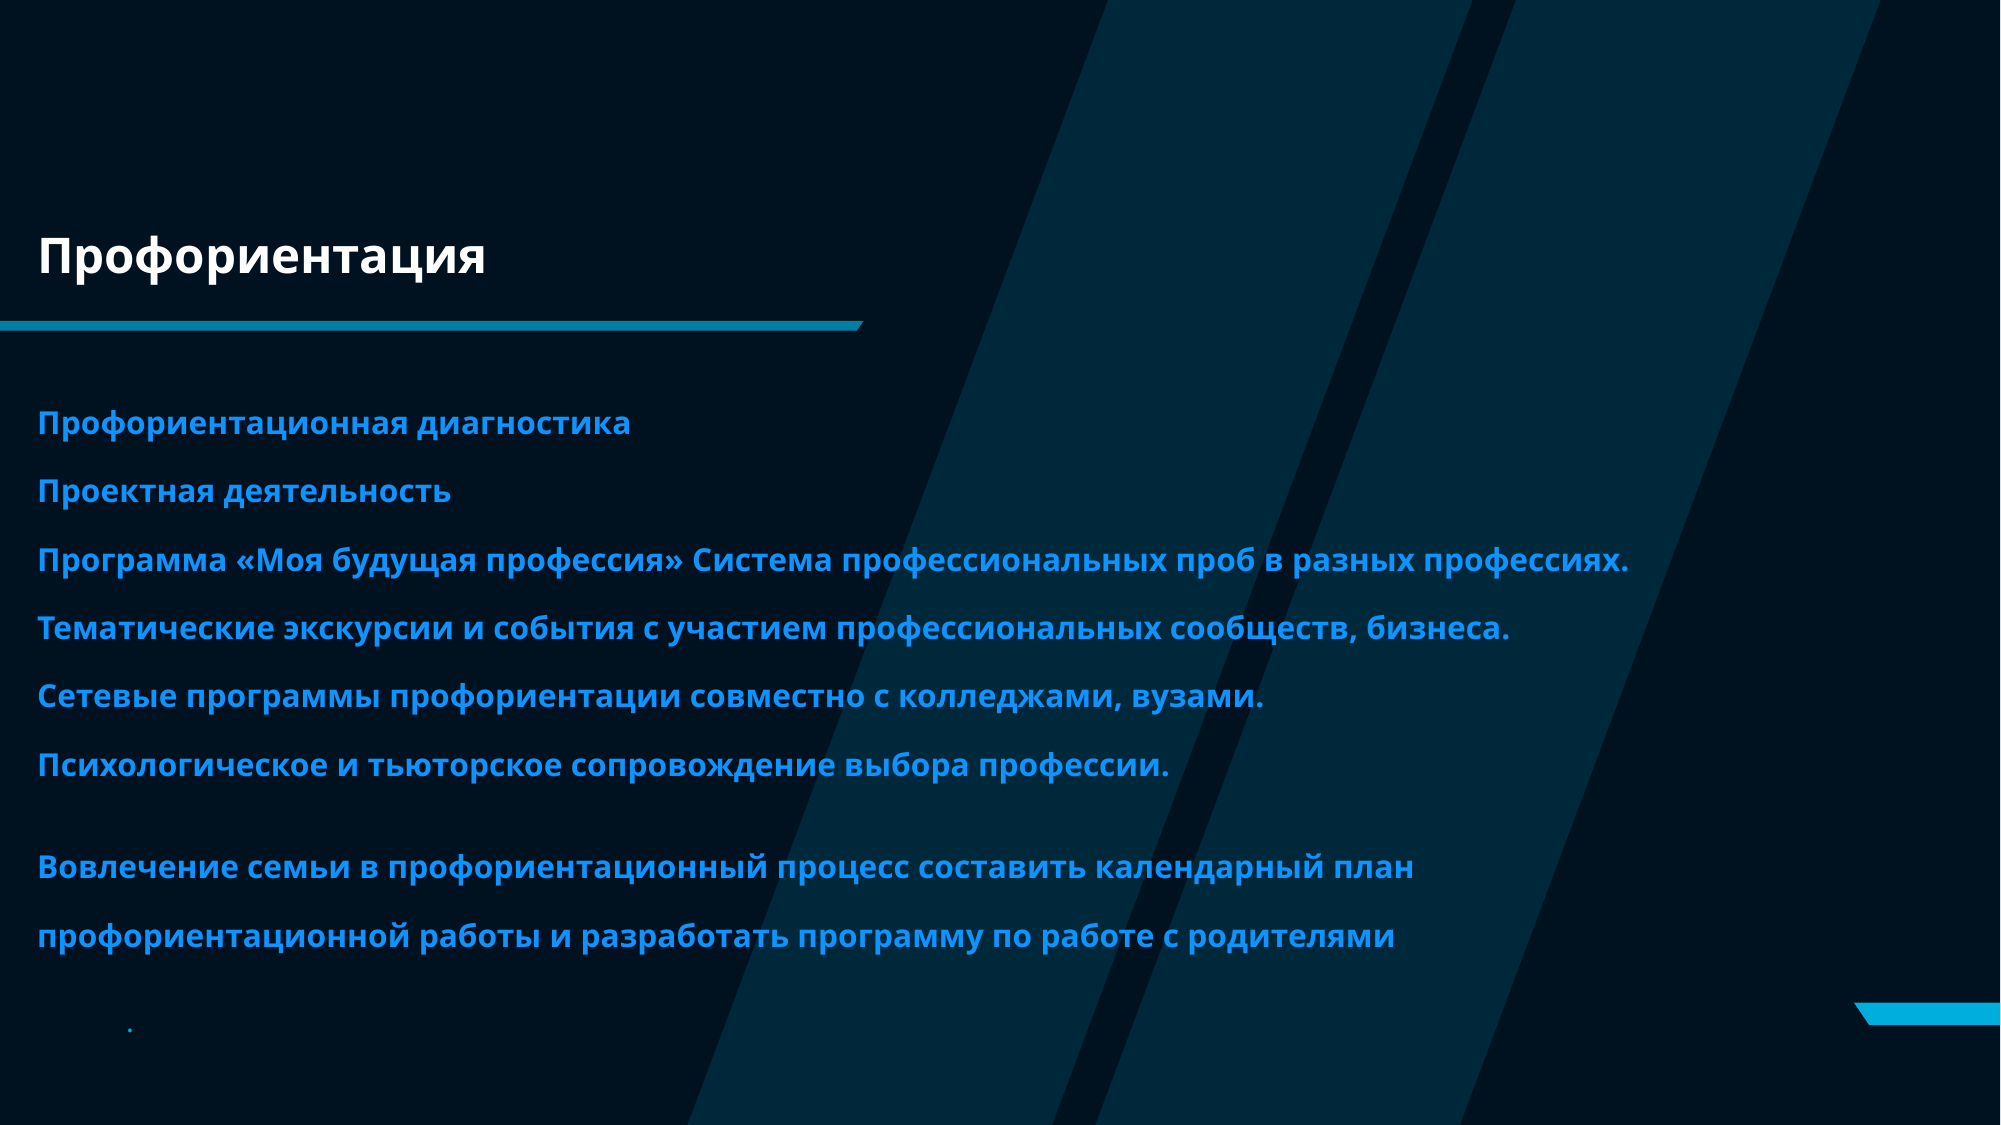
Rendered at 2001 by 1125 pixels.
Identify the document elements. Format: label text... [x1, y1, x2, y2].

title Профориентация Профориентационная диагностика Проектная деятельность Программа «Моя будущая профессия» Система профессиональных проб в разных профессиях. Тематические экскурсии и события с участием профессиональных сообществ, бизнеса. Сетевые программы профориентации совместно с колледжами, вузами. Психологическое и тьюторское сопровождение выбора профессии. Вовлечение семьи в профориентационный процесс составить календарный план профориентационной работы и разработать программу по работе с родителями [22, 99, 2000, 963]
footer . [111, 991, 1145, 1051]
